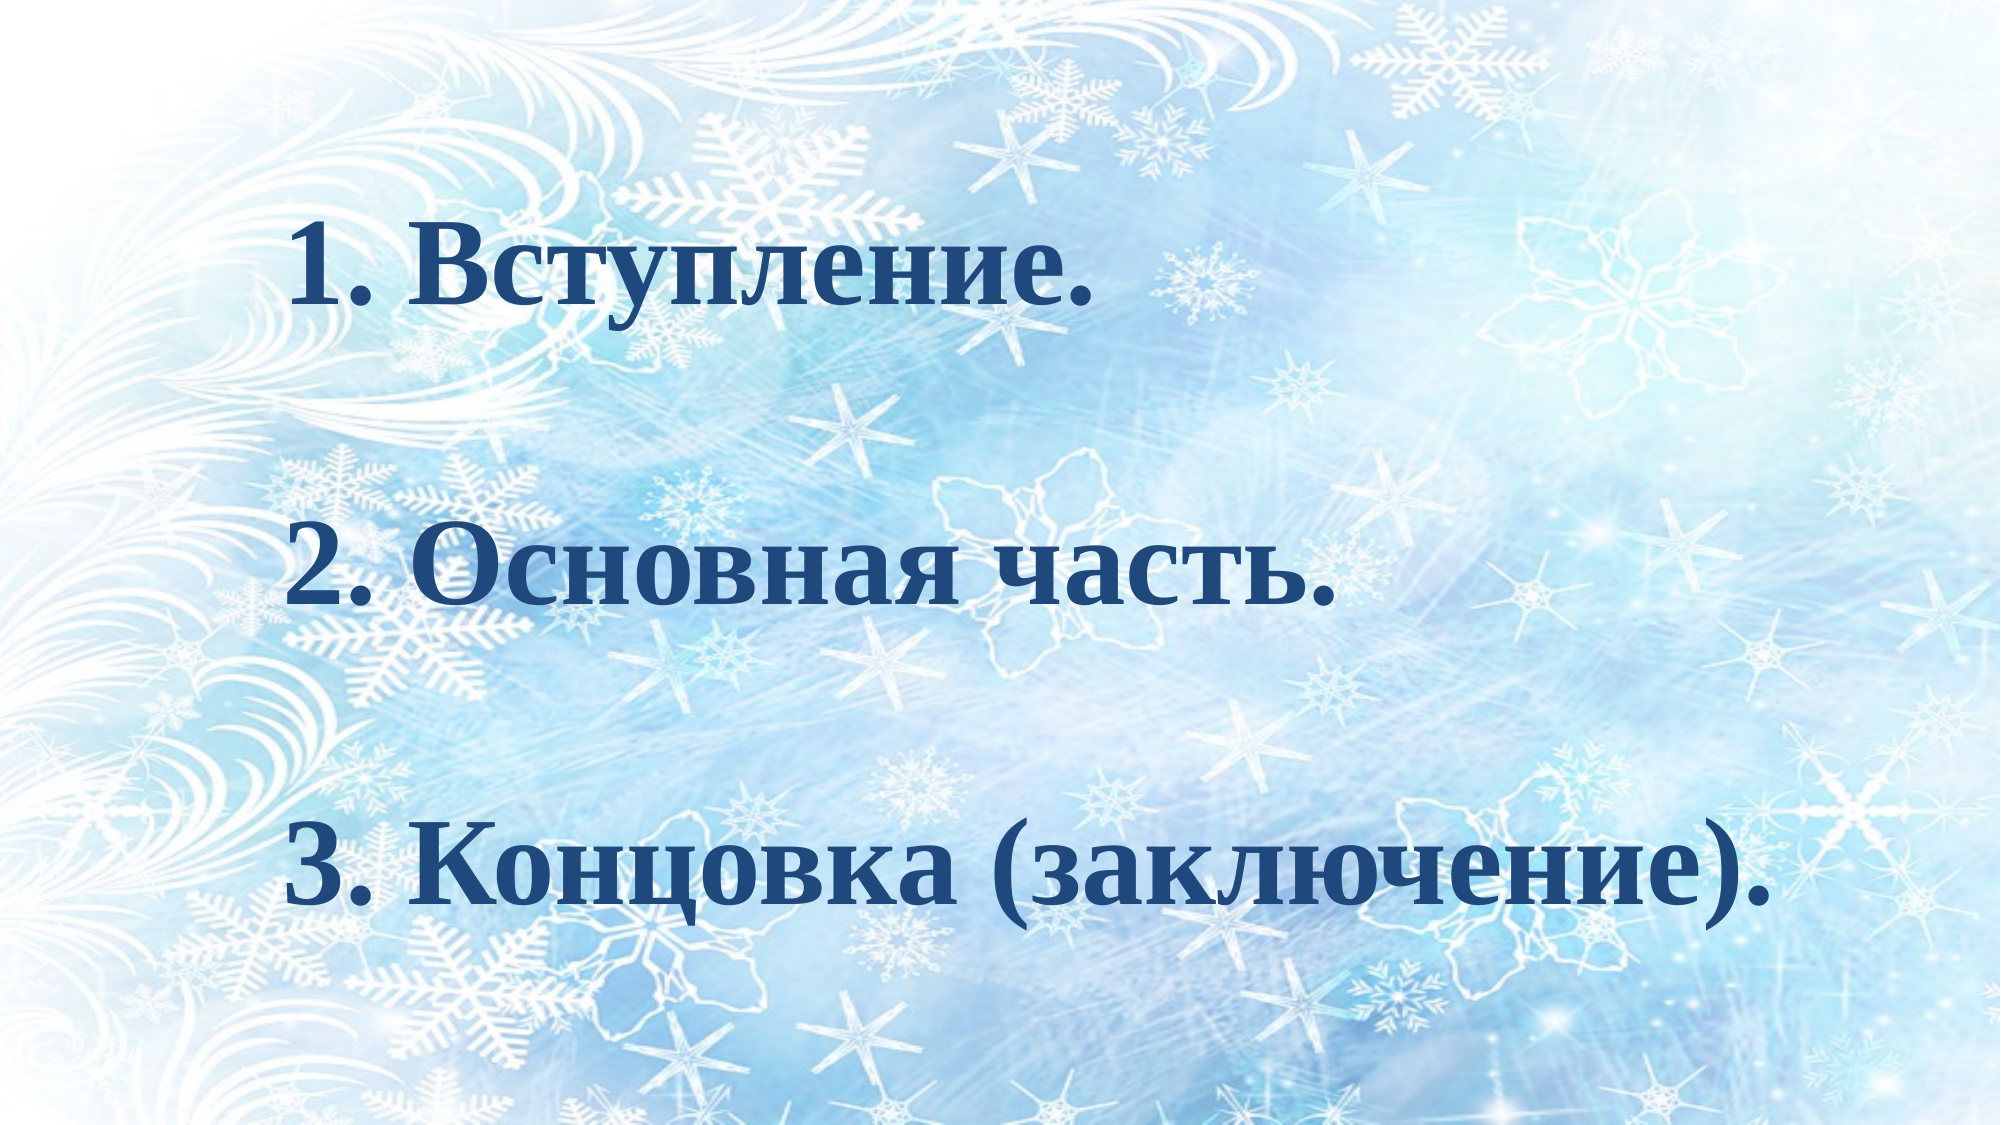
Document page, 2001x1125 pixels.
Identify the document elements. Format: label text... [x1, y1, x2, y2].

text_box [255, 64, 1606, 827]
text_box 1. Вступление. 2. Основная часть. 3. Концовка (заключение). [267, 533, 2000, 1125]
